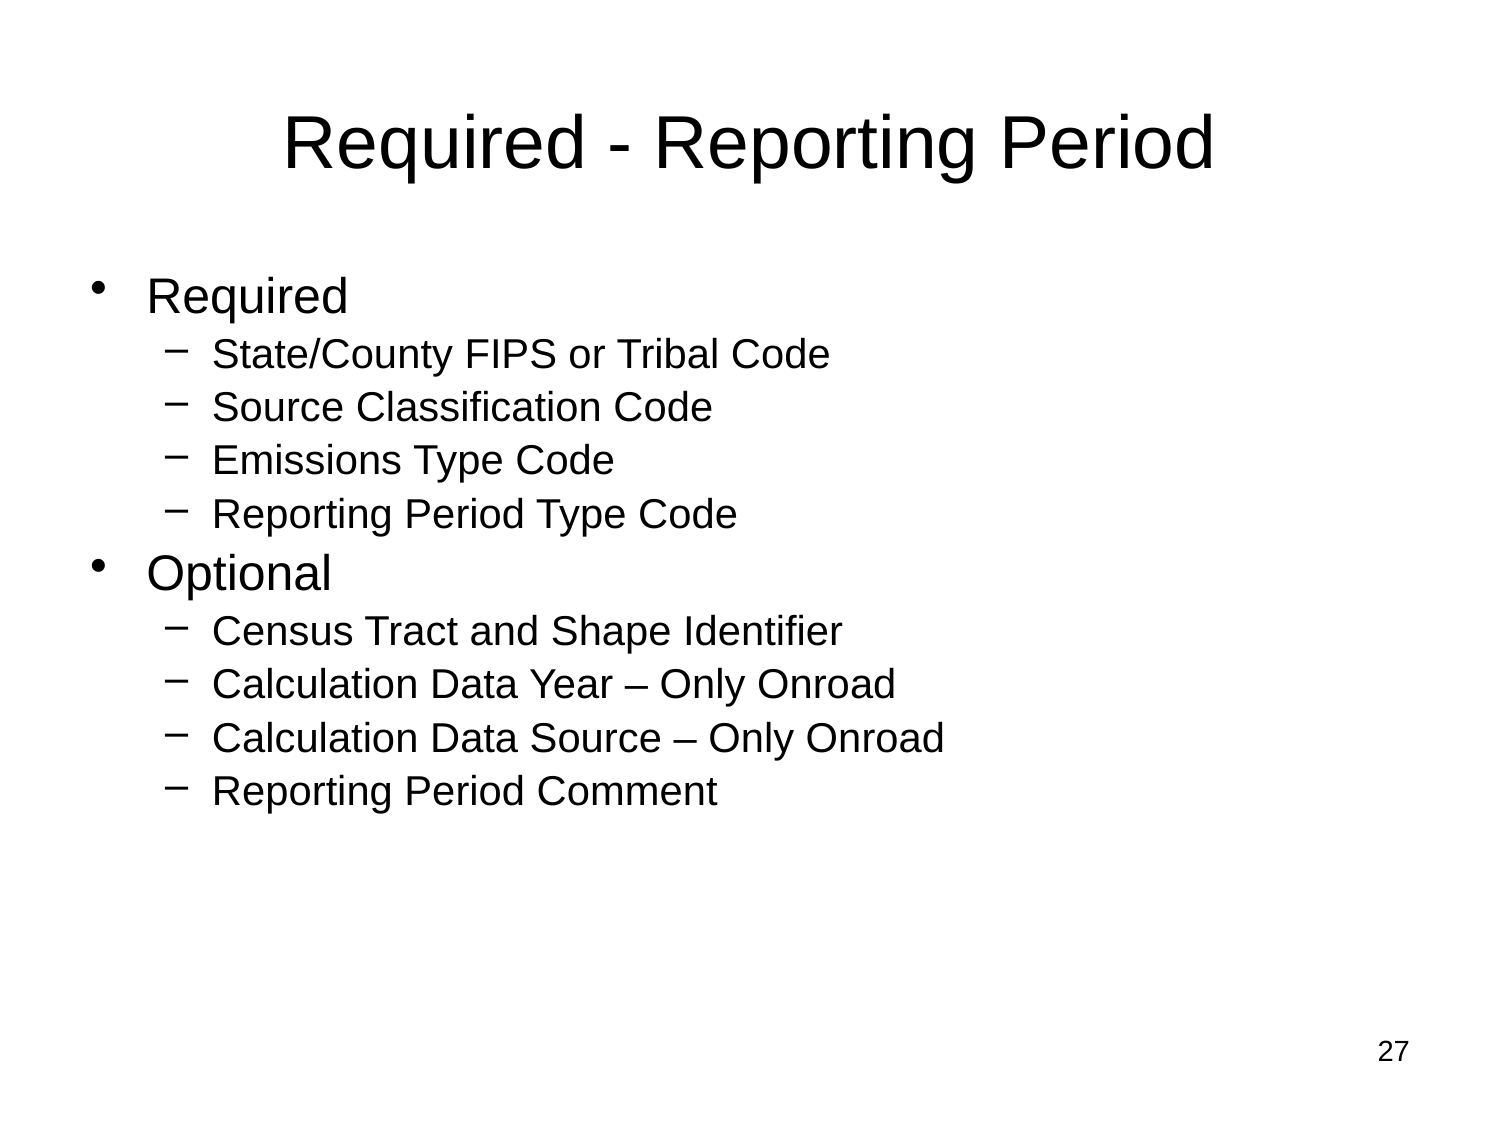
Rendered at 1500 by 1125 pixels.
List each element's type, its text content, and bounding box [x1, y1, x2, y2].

slide_number 27 [1074, 1024, 1426, 1103]
title Required - Reporting Period [74, 44, 1426, 233]
list Required State/County FIPS or Tribal Code Source Classification Code Emissions Type Code Reporting Period Type Code Optional Census Tract and Shape Identifier Calculation Data Year – Only Onroad Calculation Data Source – Only Onroad Reporting Period Comment [74, 262, 1426, 1076]
